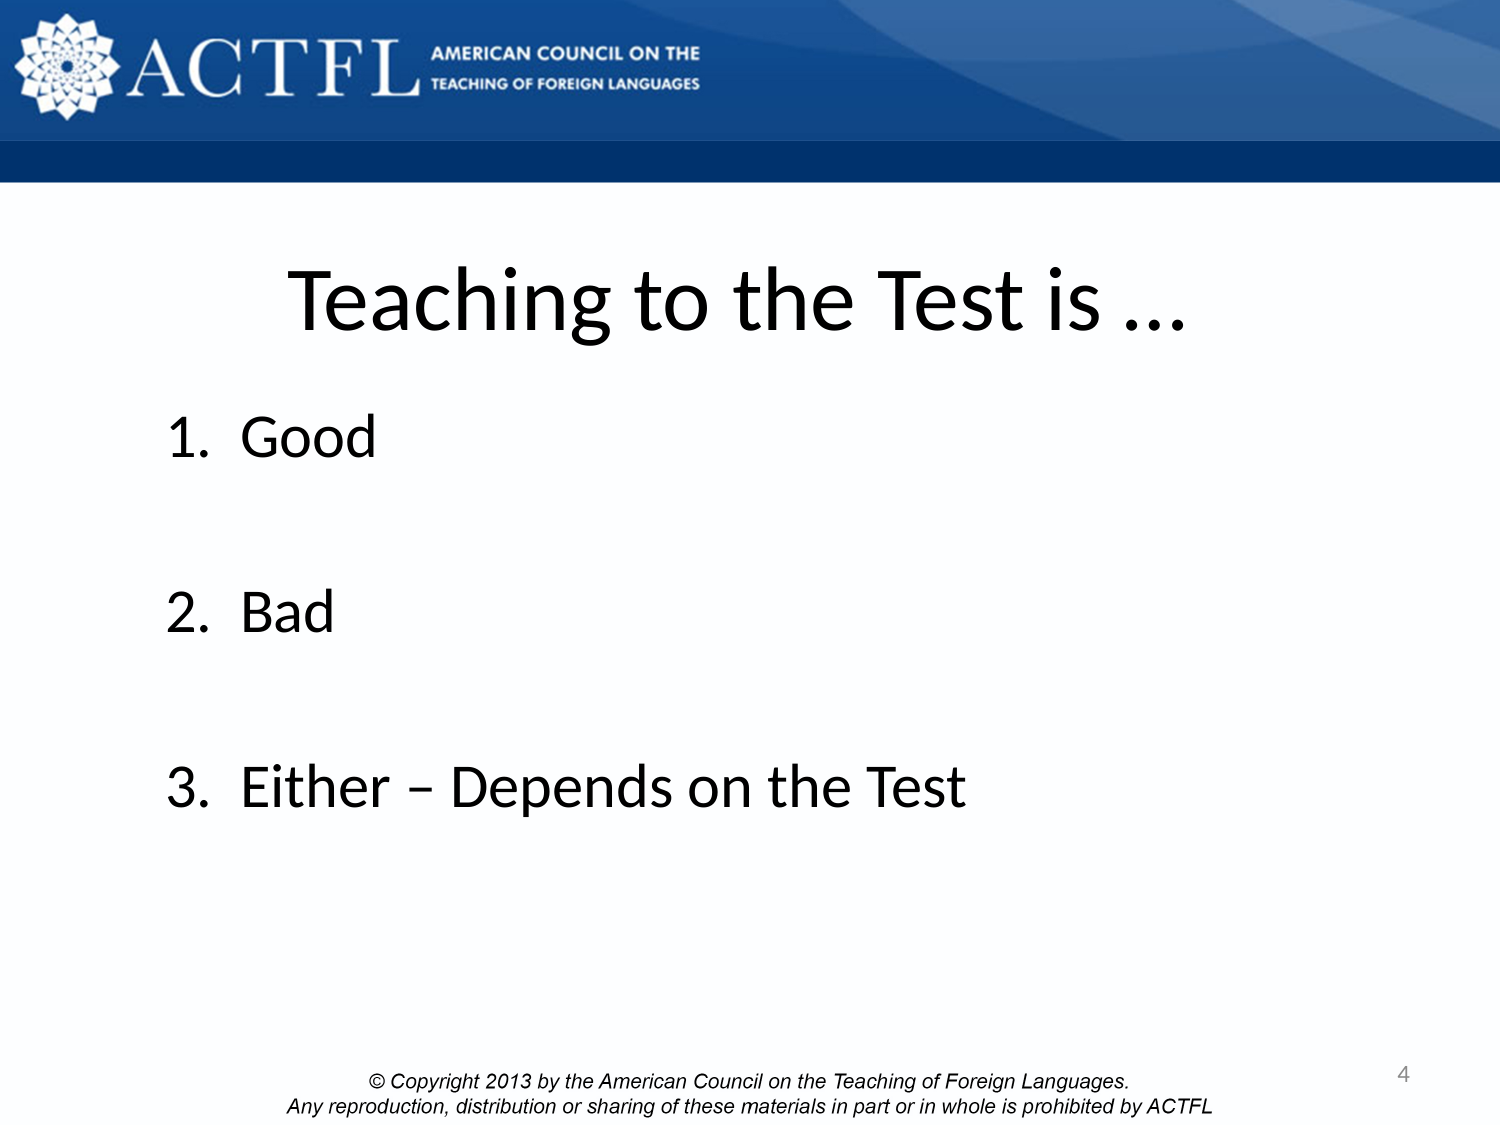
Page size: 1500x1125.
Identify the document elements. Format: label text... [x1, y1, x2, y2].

slide_number 4 [1074, 1042, 1425, 1103]
picture [0, 0, 1500, 1125]
list Good Bad Either – Depends on the Test [150, 387, 1362, 938]
title Teaching to the Test is … [62, 200, 1413, 388]
